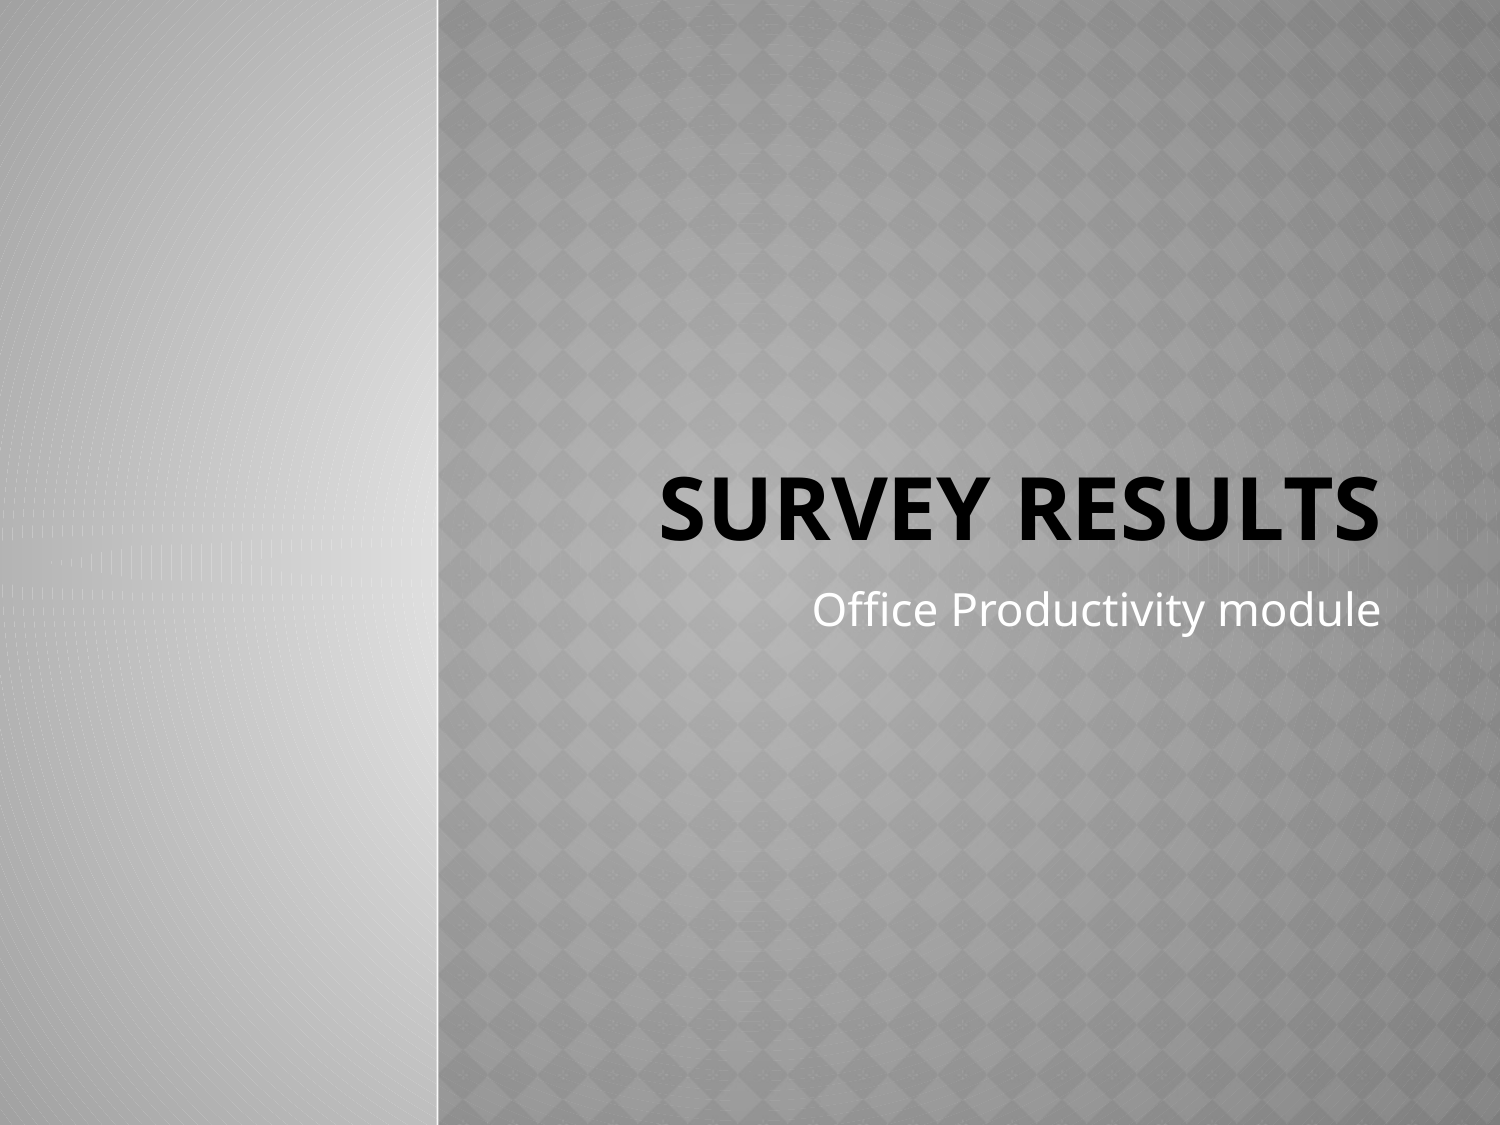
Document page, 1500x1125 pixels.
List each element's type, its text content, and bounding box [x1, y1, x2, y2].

subtitle Office Productivity module [550, 580, 1390, 762]
title Survey Results [552, 87, 1390, 558]
